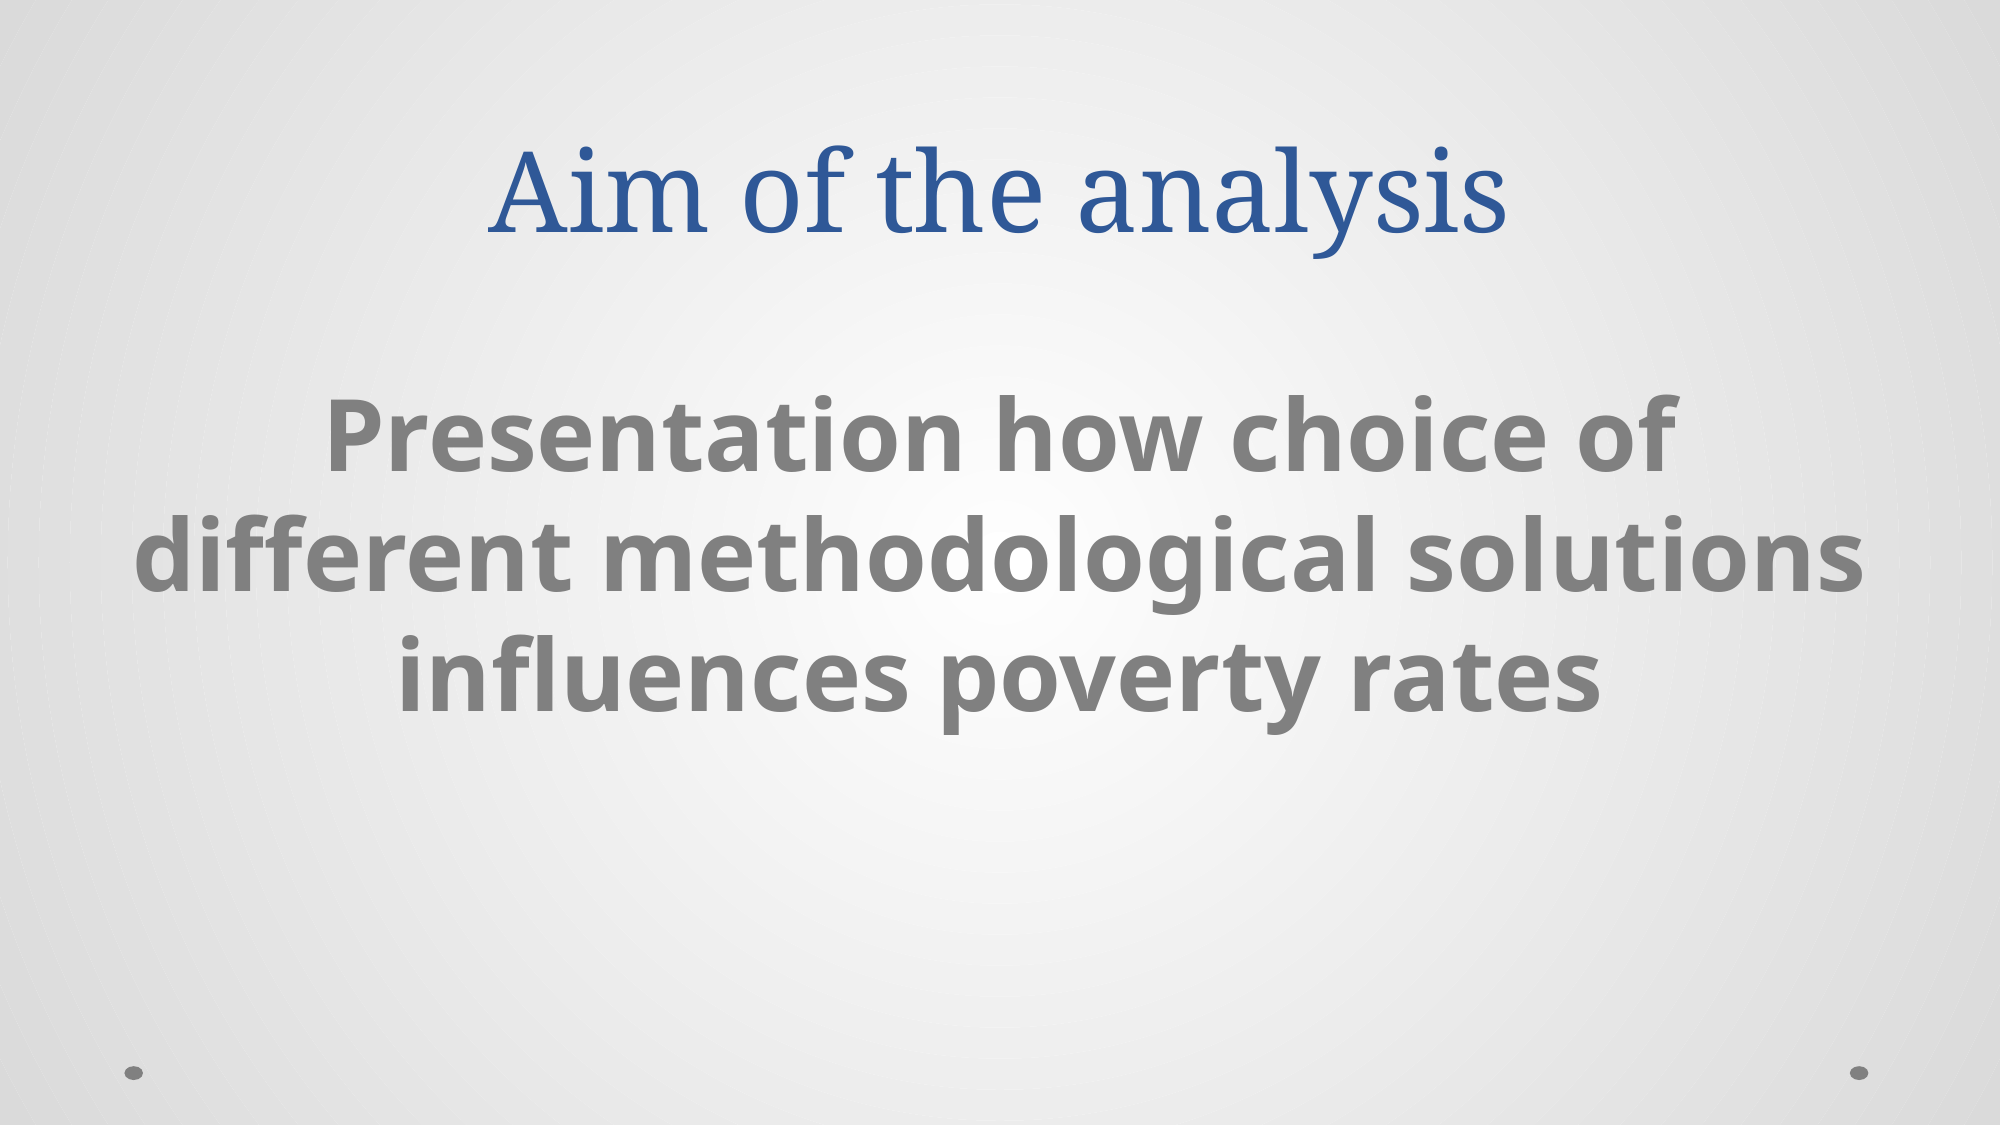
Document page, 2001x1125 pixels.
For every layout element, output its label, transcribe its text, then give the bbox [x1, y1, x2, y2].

list Presentation how choice of different methodological solutions influences poverty rates [99, 363, 1900, 809]
title Aim of the analysis [99, 0, 1900, 263]
